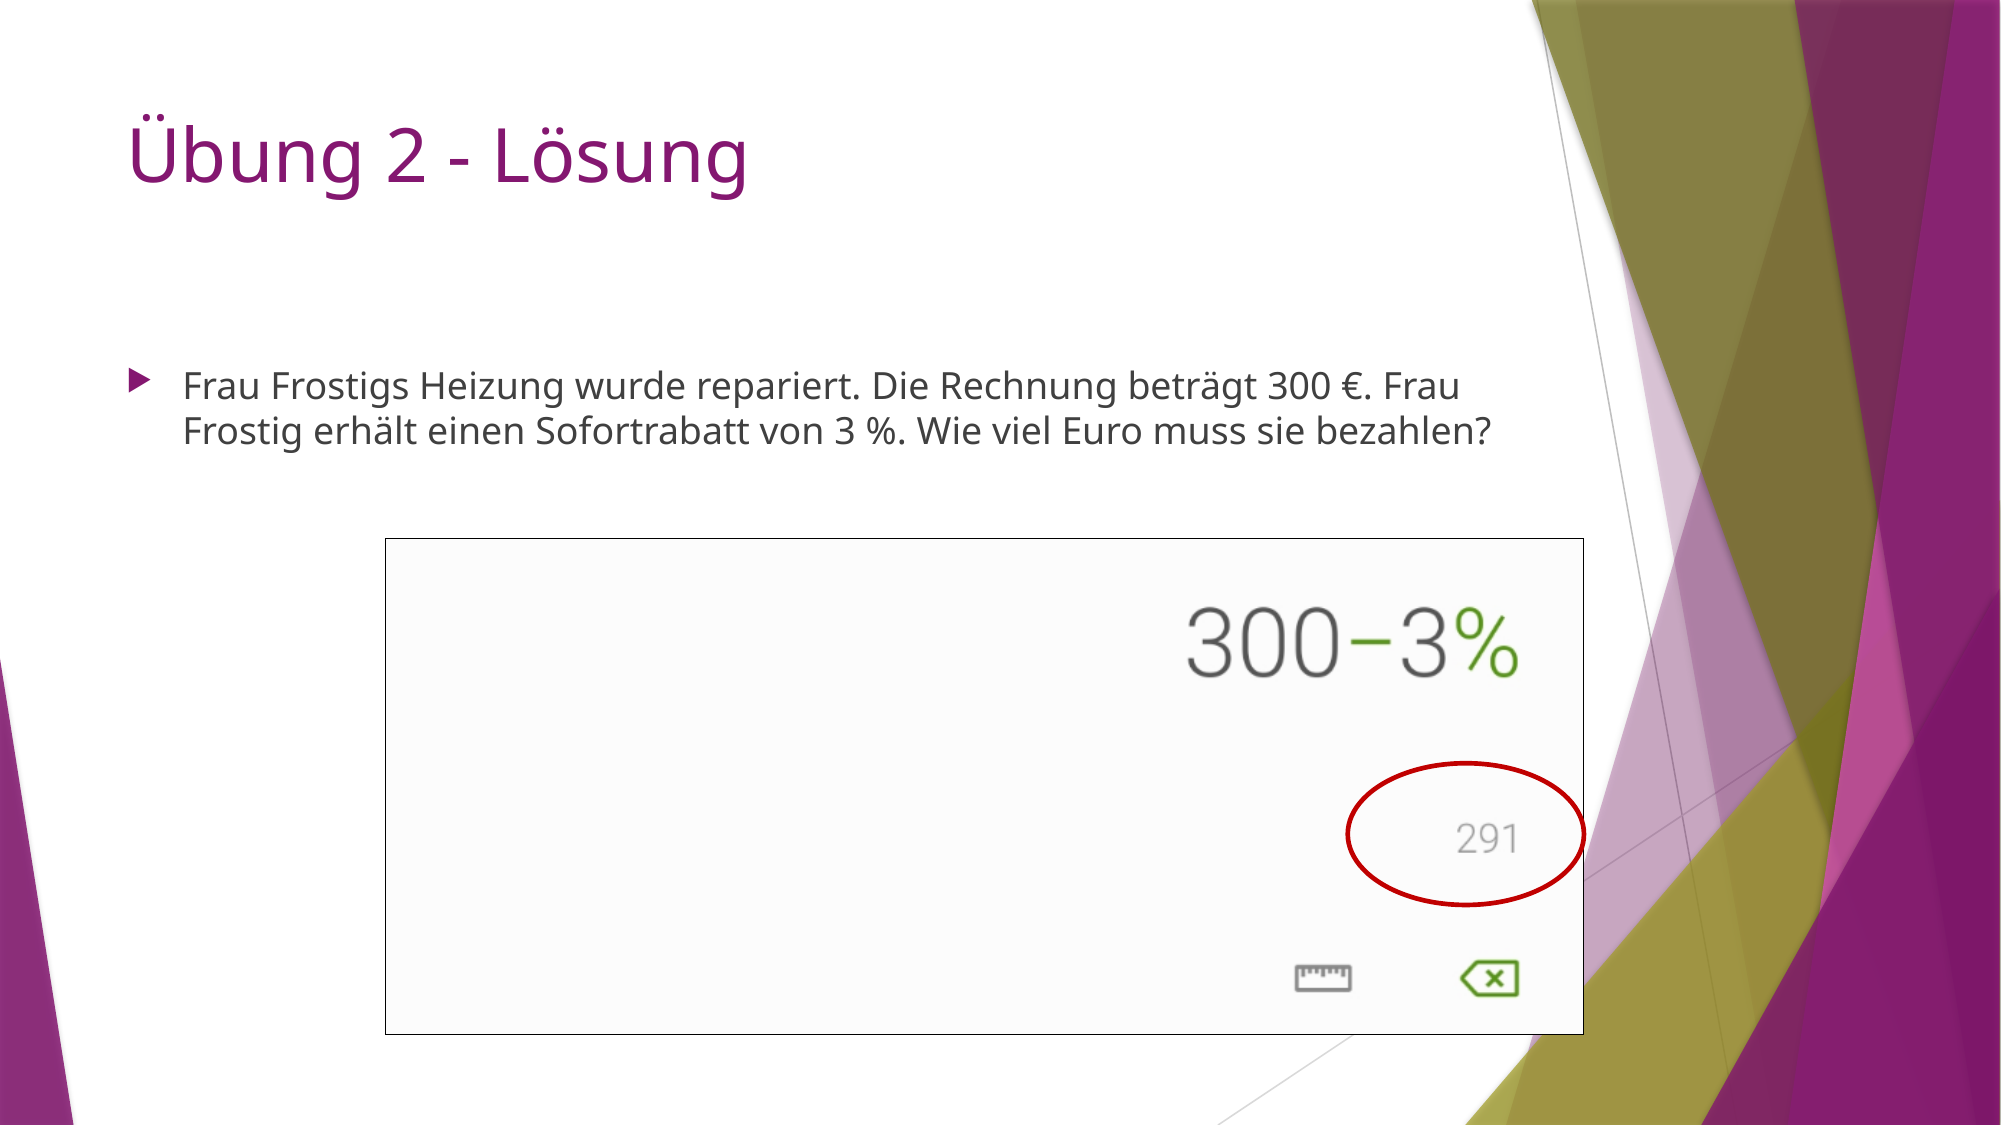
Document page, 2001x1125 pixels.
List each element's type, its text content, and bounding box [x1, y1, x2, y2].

list Frau Frostigs Heizung wurde repariert. Die Rechnung beträgt 300 €. Frau Frostig erhält einen Sofortrabatt von 3 %. Wie viel Euro muss sie bezahlen? [111, 354, 1522, 992]
title Übung 2 - Lösung [111, 99, 1522, 317]
picture [385, 538, 1585, 1036]
